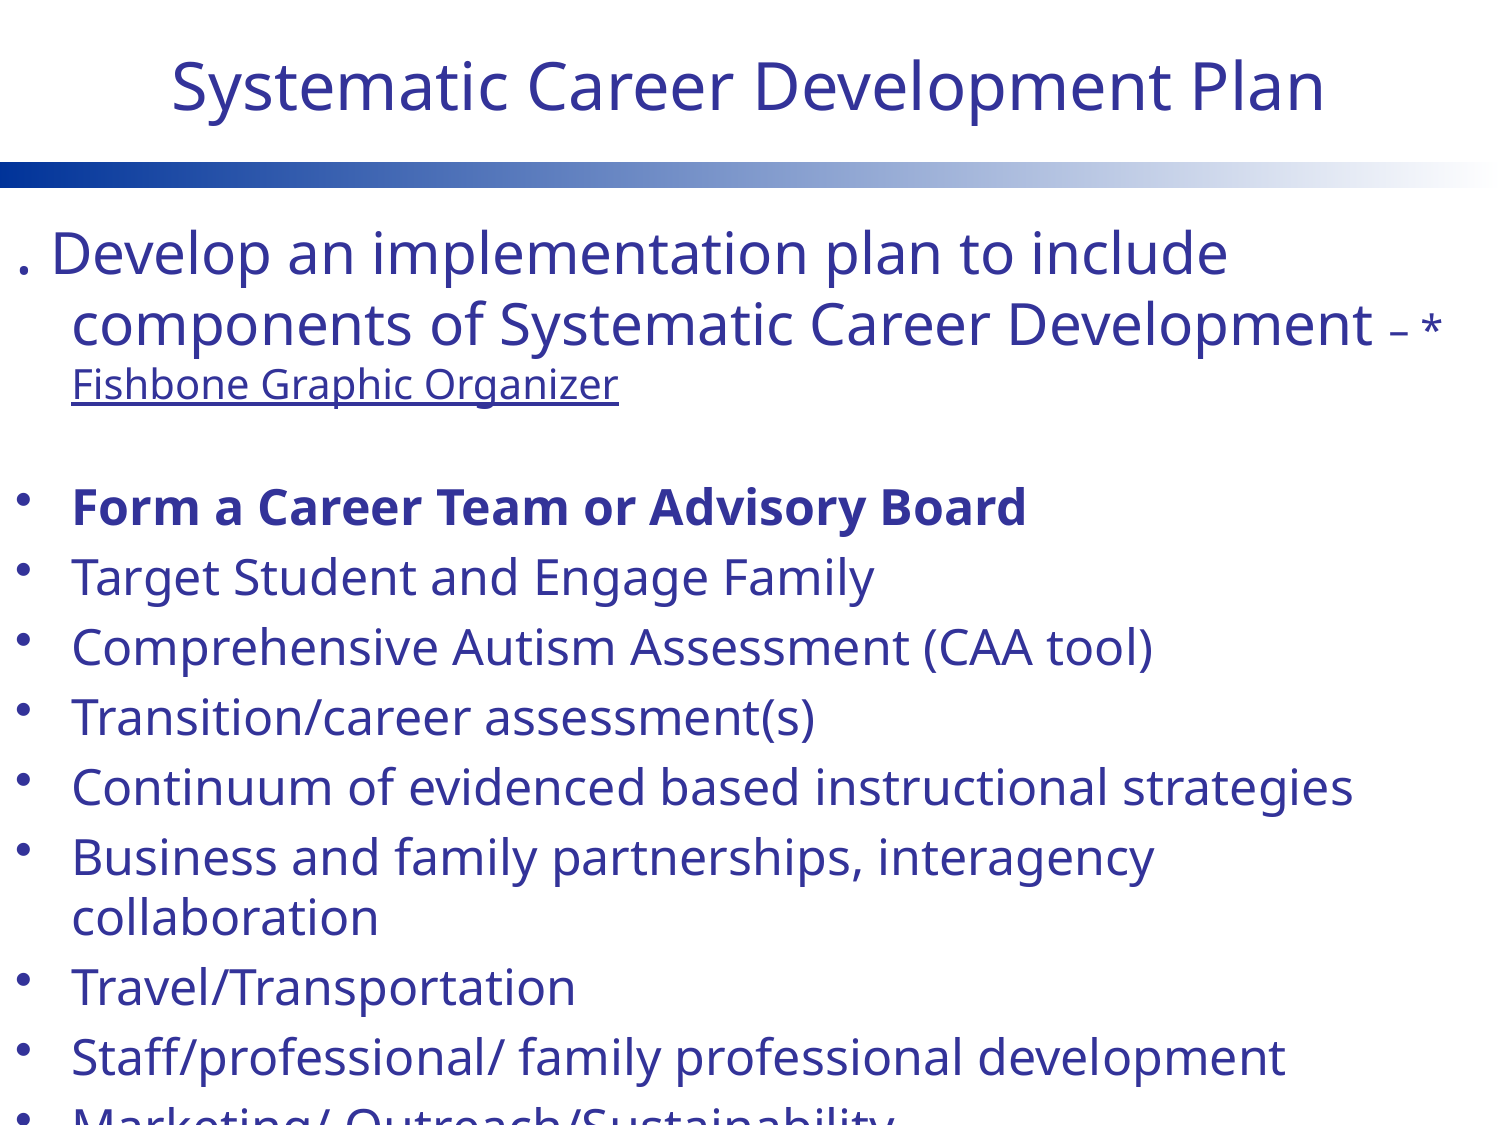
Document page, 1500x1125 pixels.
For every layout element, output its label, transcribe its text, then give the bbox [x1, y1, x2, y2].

list . Develop an implementation plan to include components of Systematic Career Development – * Fishbone Graphic Organizer Form a Career Team or Advisory Board Target Student and Engage Family Comprehensive Autism Assessment (CAA tool) Transition/career assessment(s) Continuum of evidenced based instructional strategies Business and family partnerships, interagency collaboration Travel/Transportation Staff/professional/ family professional development Marketing/ Outreach/Sustainability [0, 200, 1488, 1100]
title Systematic Career Development Plan [0, 37, 1500, 130]
